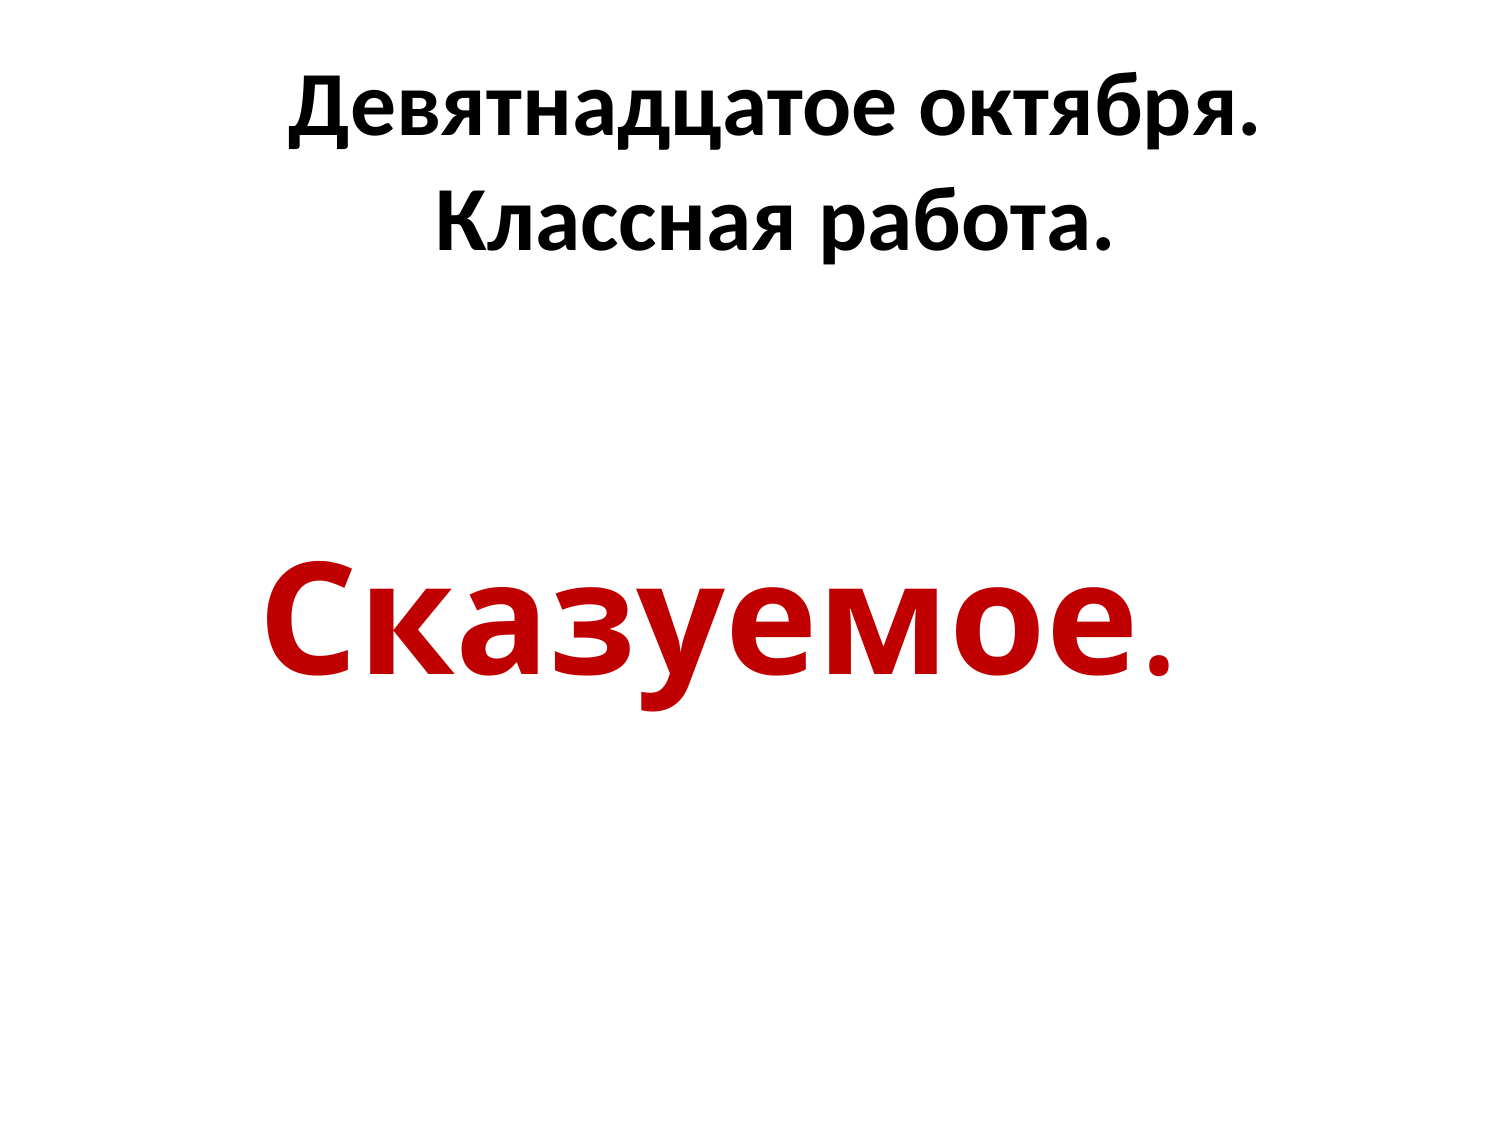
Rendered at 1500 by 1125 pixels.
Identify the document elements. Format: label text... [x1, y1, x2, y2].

title Сказуемое. [82, 474, 1358, 717]
subtitle Девятнадцатое октября. Классная работа. [194, 48, 1358, 337]
